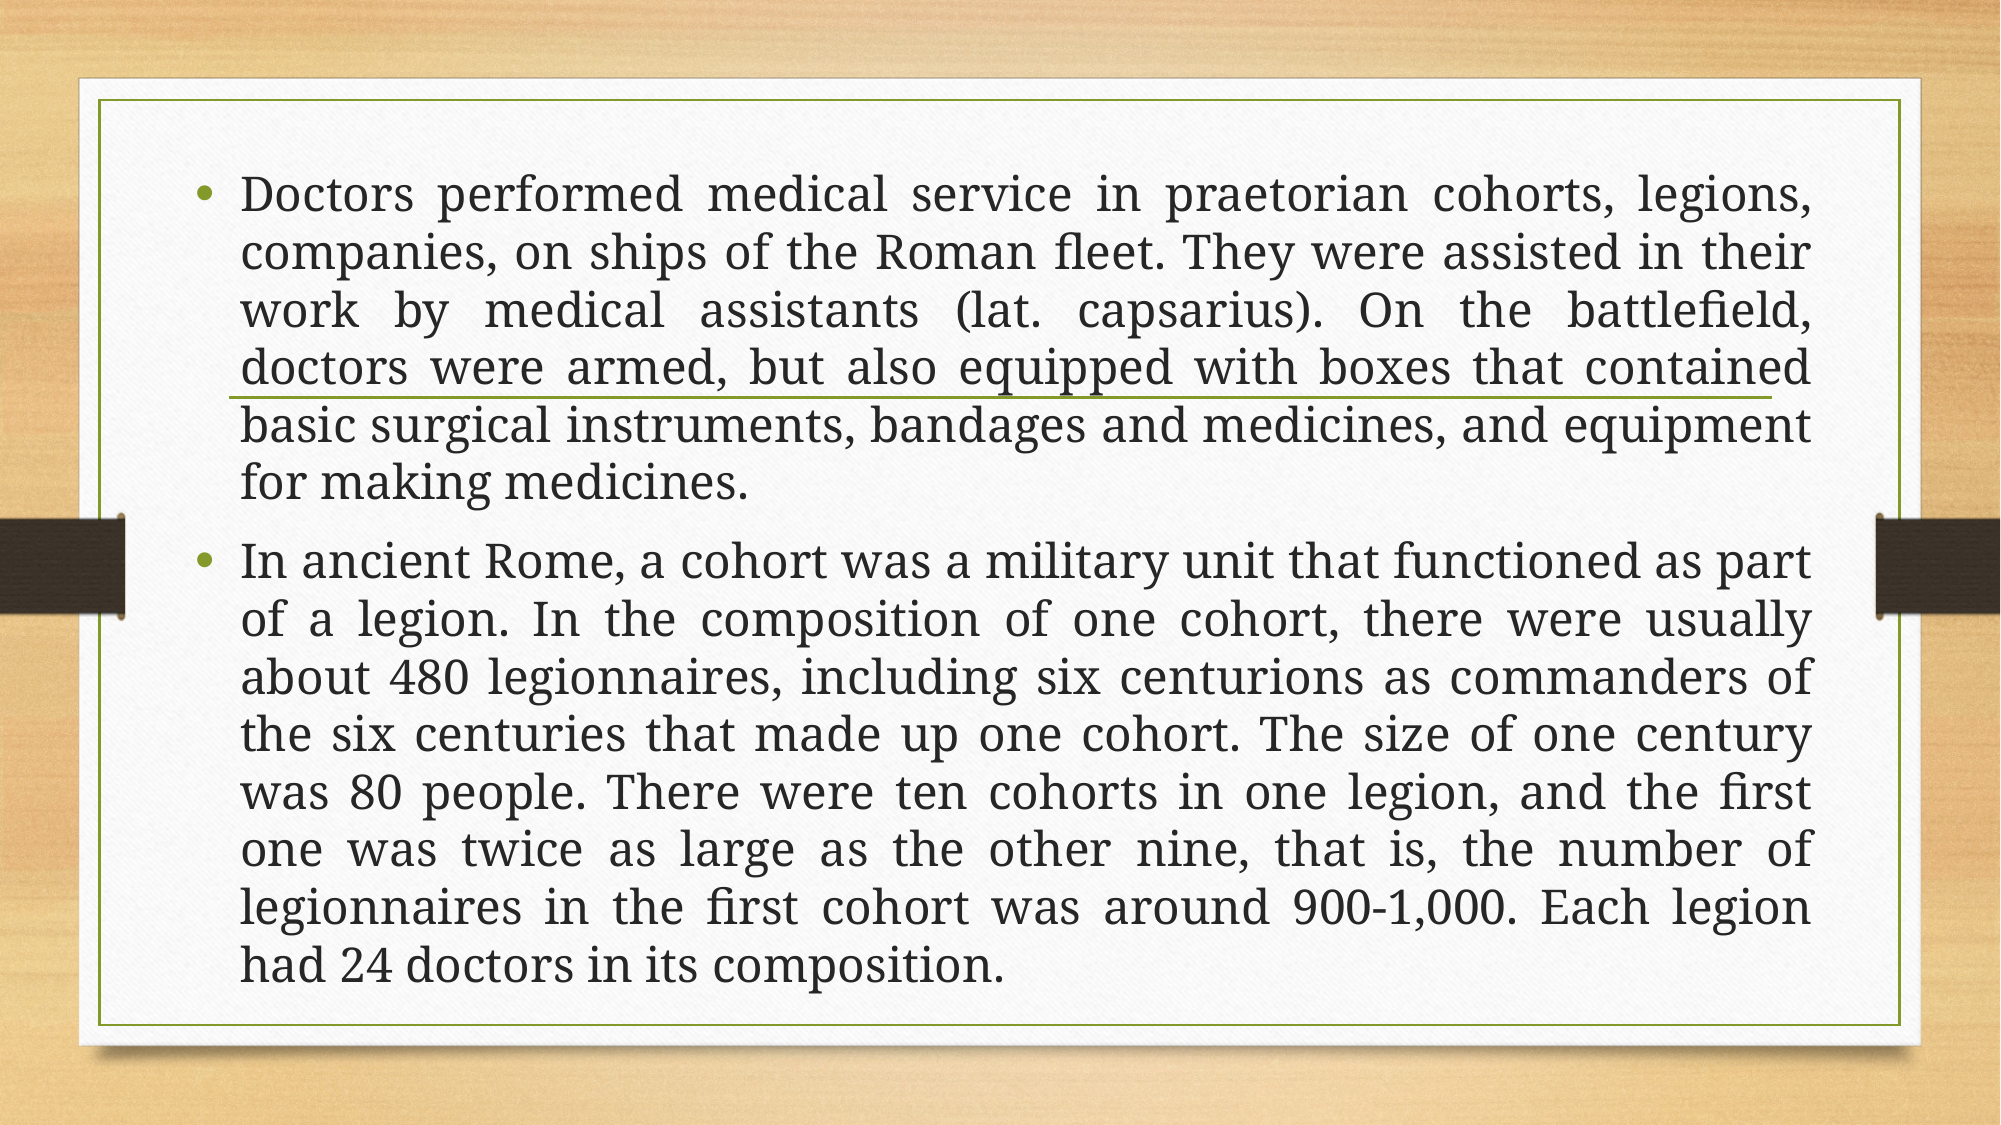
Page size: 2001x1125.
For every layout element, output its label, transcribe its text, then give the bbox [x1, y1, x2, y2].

list Doctors performed medical service in praetorian cohorts, legions, companies, on ships of the Roman fleet. They were assisted in their work by medical assistants (lat. capsarius). On the battlefield, doctors were armed, but also equipped with boxes that contained basic surgical instruments, bandages and medicines, and equipment for making medicines. In ancient Rome, a cohort was a military unit that functioned as part of a legion. In the composition of one cohort, there were usually about 480 legionnaires, including six centurions as commanders of the six centuries that made up one cohort. The size of one century was 80 people. There were ten cohorts in one legion, and the first one was twice as large as the other nine, that is, the number of legionnaires in the first cohort was around 900-1,000. Each legion had 24 doctors in its composition. [180, 156, 1830, 1001]
picture [0, 0, 2001, 1125]
